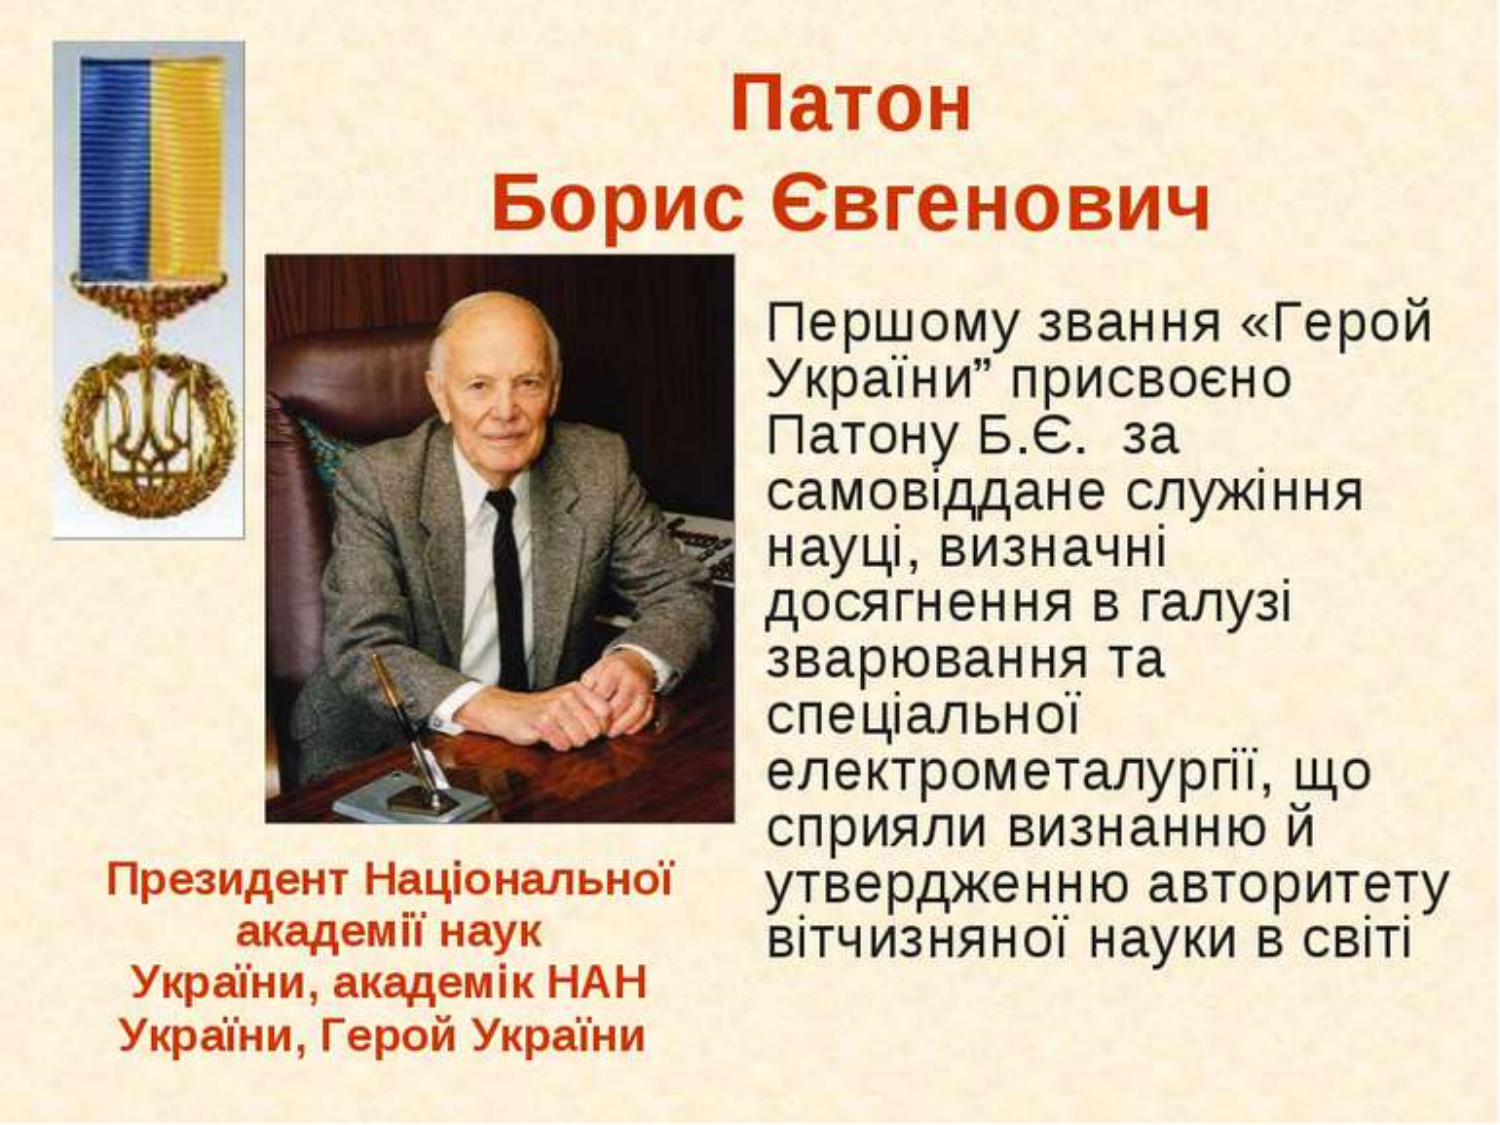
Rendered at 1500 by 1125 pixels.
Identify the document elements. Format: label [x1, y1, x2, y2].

list [0, 0, 1500, 1125]
